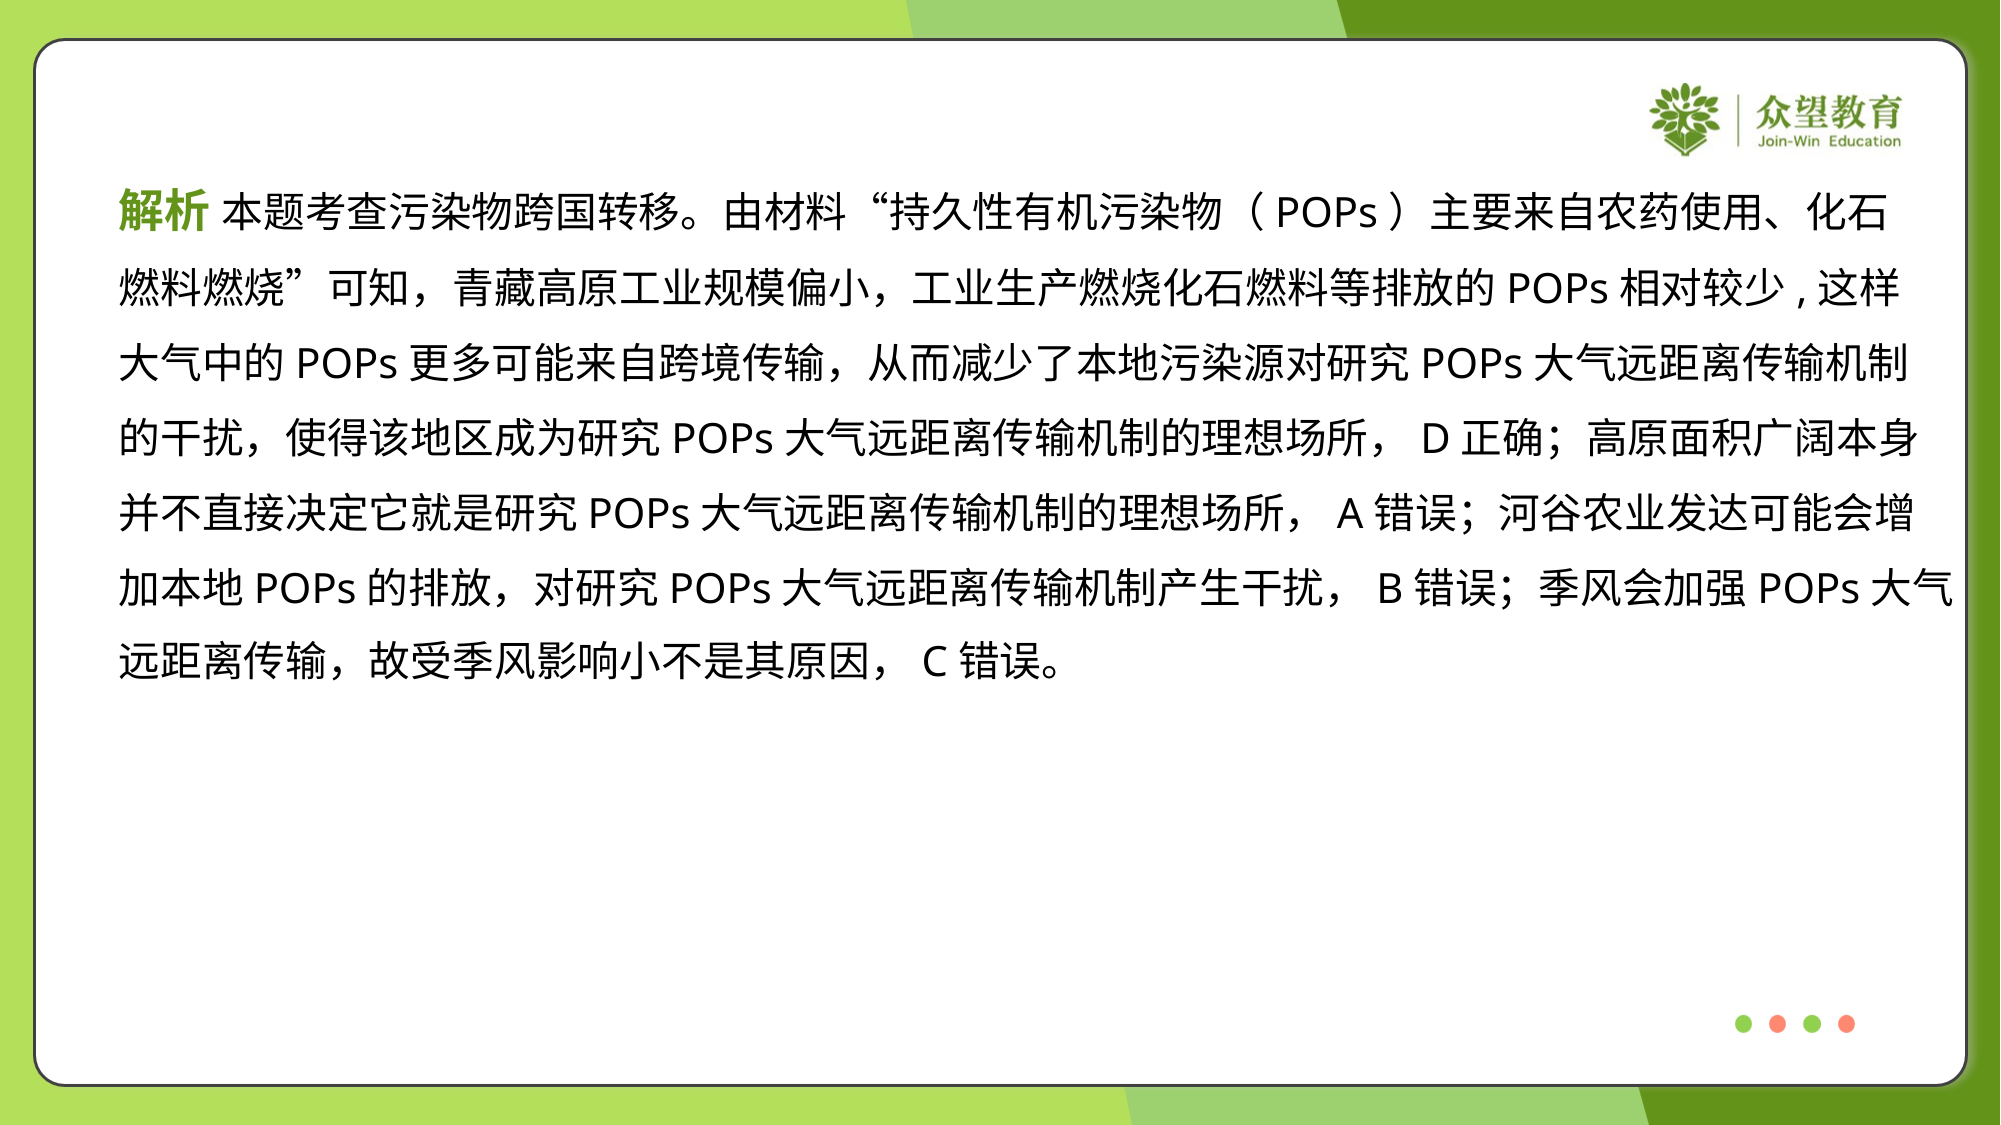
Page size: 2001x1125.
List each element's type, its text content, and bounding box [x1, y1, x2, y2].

text_box 解析 本题考查污染物跨国转移。由材料“持久性有机污染物（POPs）主要来自农药使用、化石 燃料燃烧”可知，青藏高原工业规模偏小，工业生产燃烧化石燃料等排放的POPs相对较少,这样 大气中的POPs更多可能来自跨境传输，从而减少了本地污染源对研究POPs大气远距离传输机制 的干扰，使得该地区成为研究POPs大气远距离传输机制的理想场所，D正确；高原面积广阔本身 并不直接决定它就是研究POPs大气远距离传输机制的理想场所，A错误；河谷农业发达可能会增 加本地POPs的排放，对研究POPs大气远距离传输机制产生干扰，B错误；季风会加强POPs大气 远距离传输，故受季风影响小不是其原因，C错误。 [118, 159, 1883, 677]
picture [0, 0, 2000, 1125]
